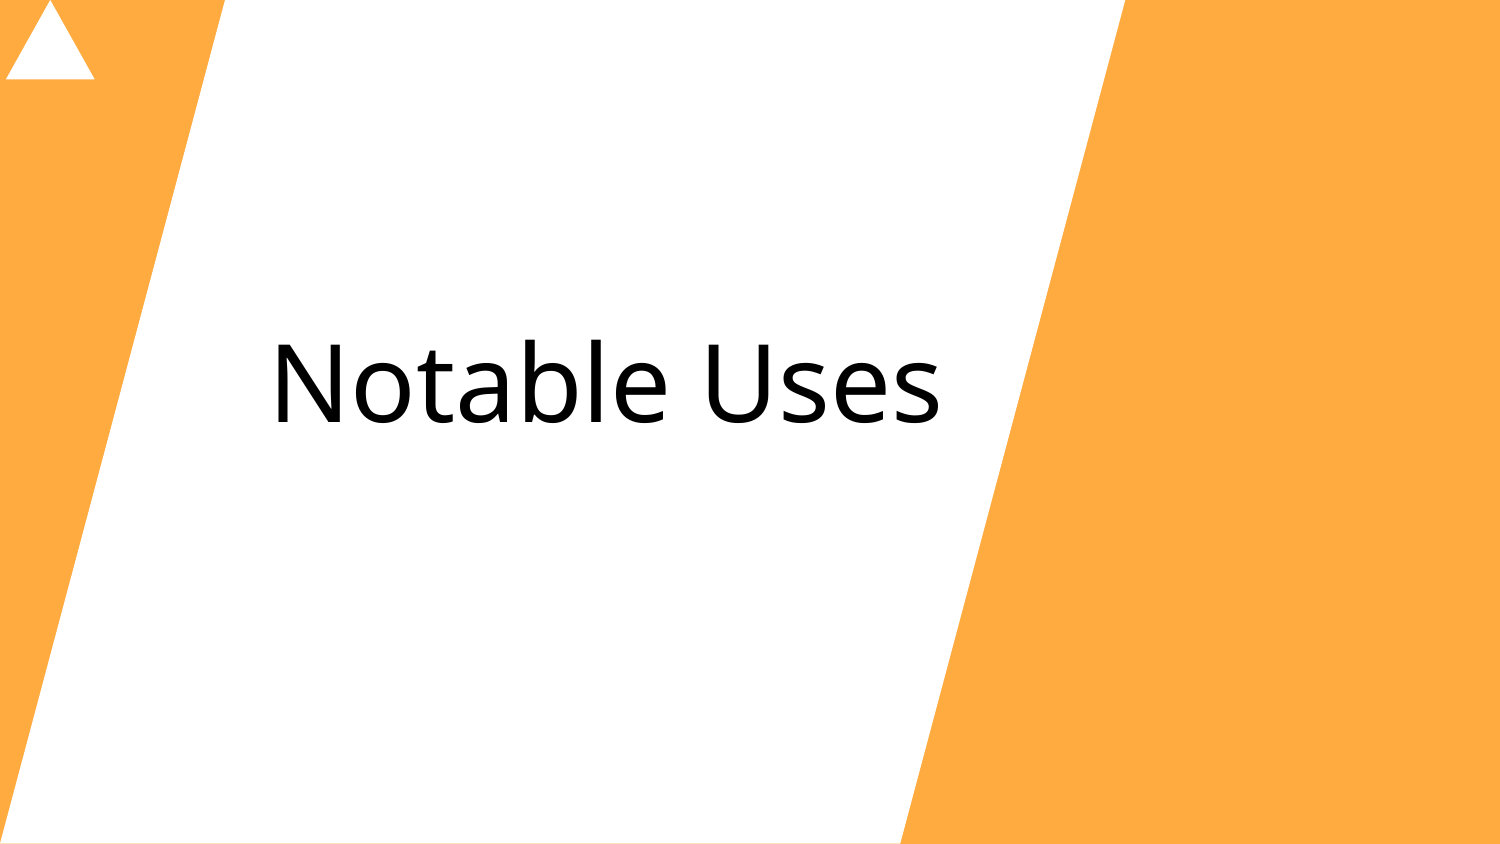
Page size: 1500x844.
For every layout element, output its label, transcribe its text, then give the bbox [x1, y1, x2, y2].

title Notable Uses [51, 45, 1161, 459]
